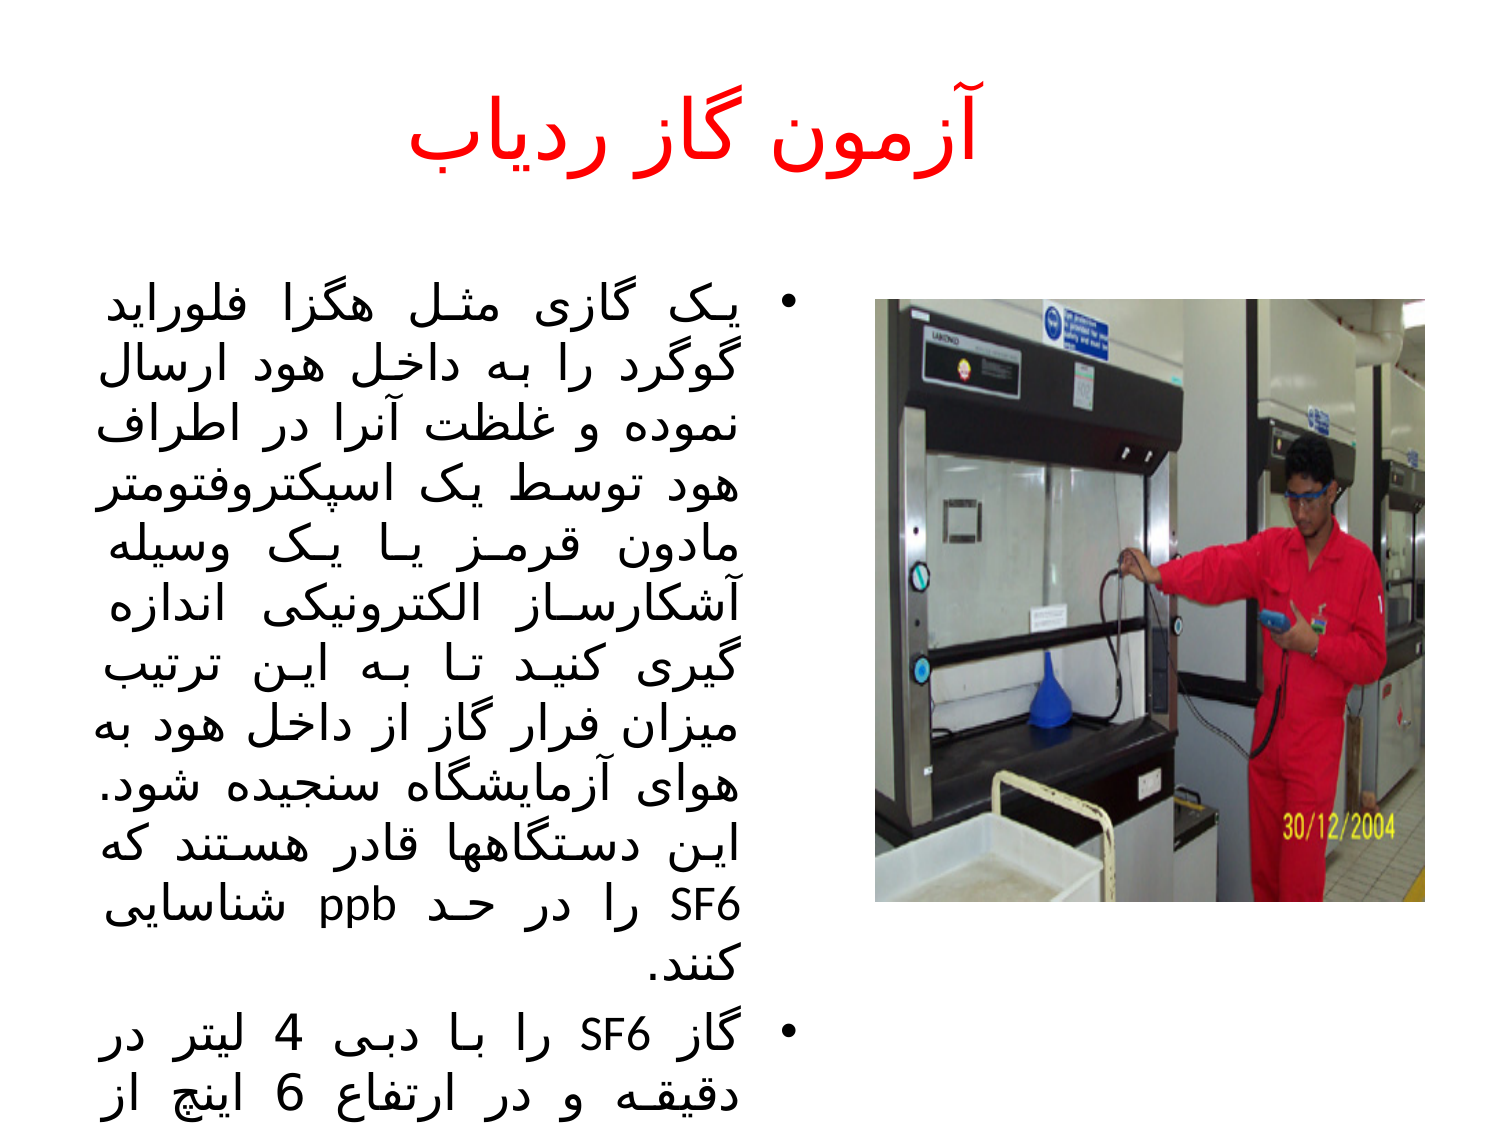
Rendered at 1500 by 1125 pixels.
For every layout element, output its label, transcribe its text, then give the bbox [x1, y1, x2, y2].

list یک گازی مثل هگزا فلوراید گوگرد را به داخل هود ارسال نموده و غلظت آنرا در اطراف هود توسط یک اسپکتروفتومتر مادون قرمز یا یک وسیله آشکارساز الکترونیکی اندازه گیری کنید تا به این ترتیب میزان فرار گاز از داخل هود به هوای آزمایشگاه سنجیده شود. این دستگاهها قادر هستند که SF6 را در حد ppb شناسایی کنند. گاز SF6 را با دبی 4 لیتر در دقیقه و در ارتفاع 6 اینچ از سطح پنجره هود رها کنید. [75, 262, 813, 1038]
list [874, 299, 1426, 902]
title آزمون گاز ردیاب [75, 20, 1313, 233]
